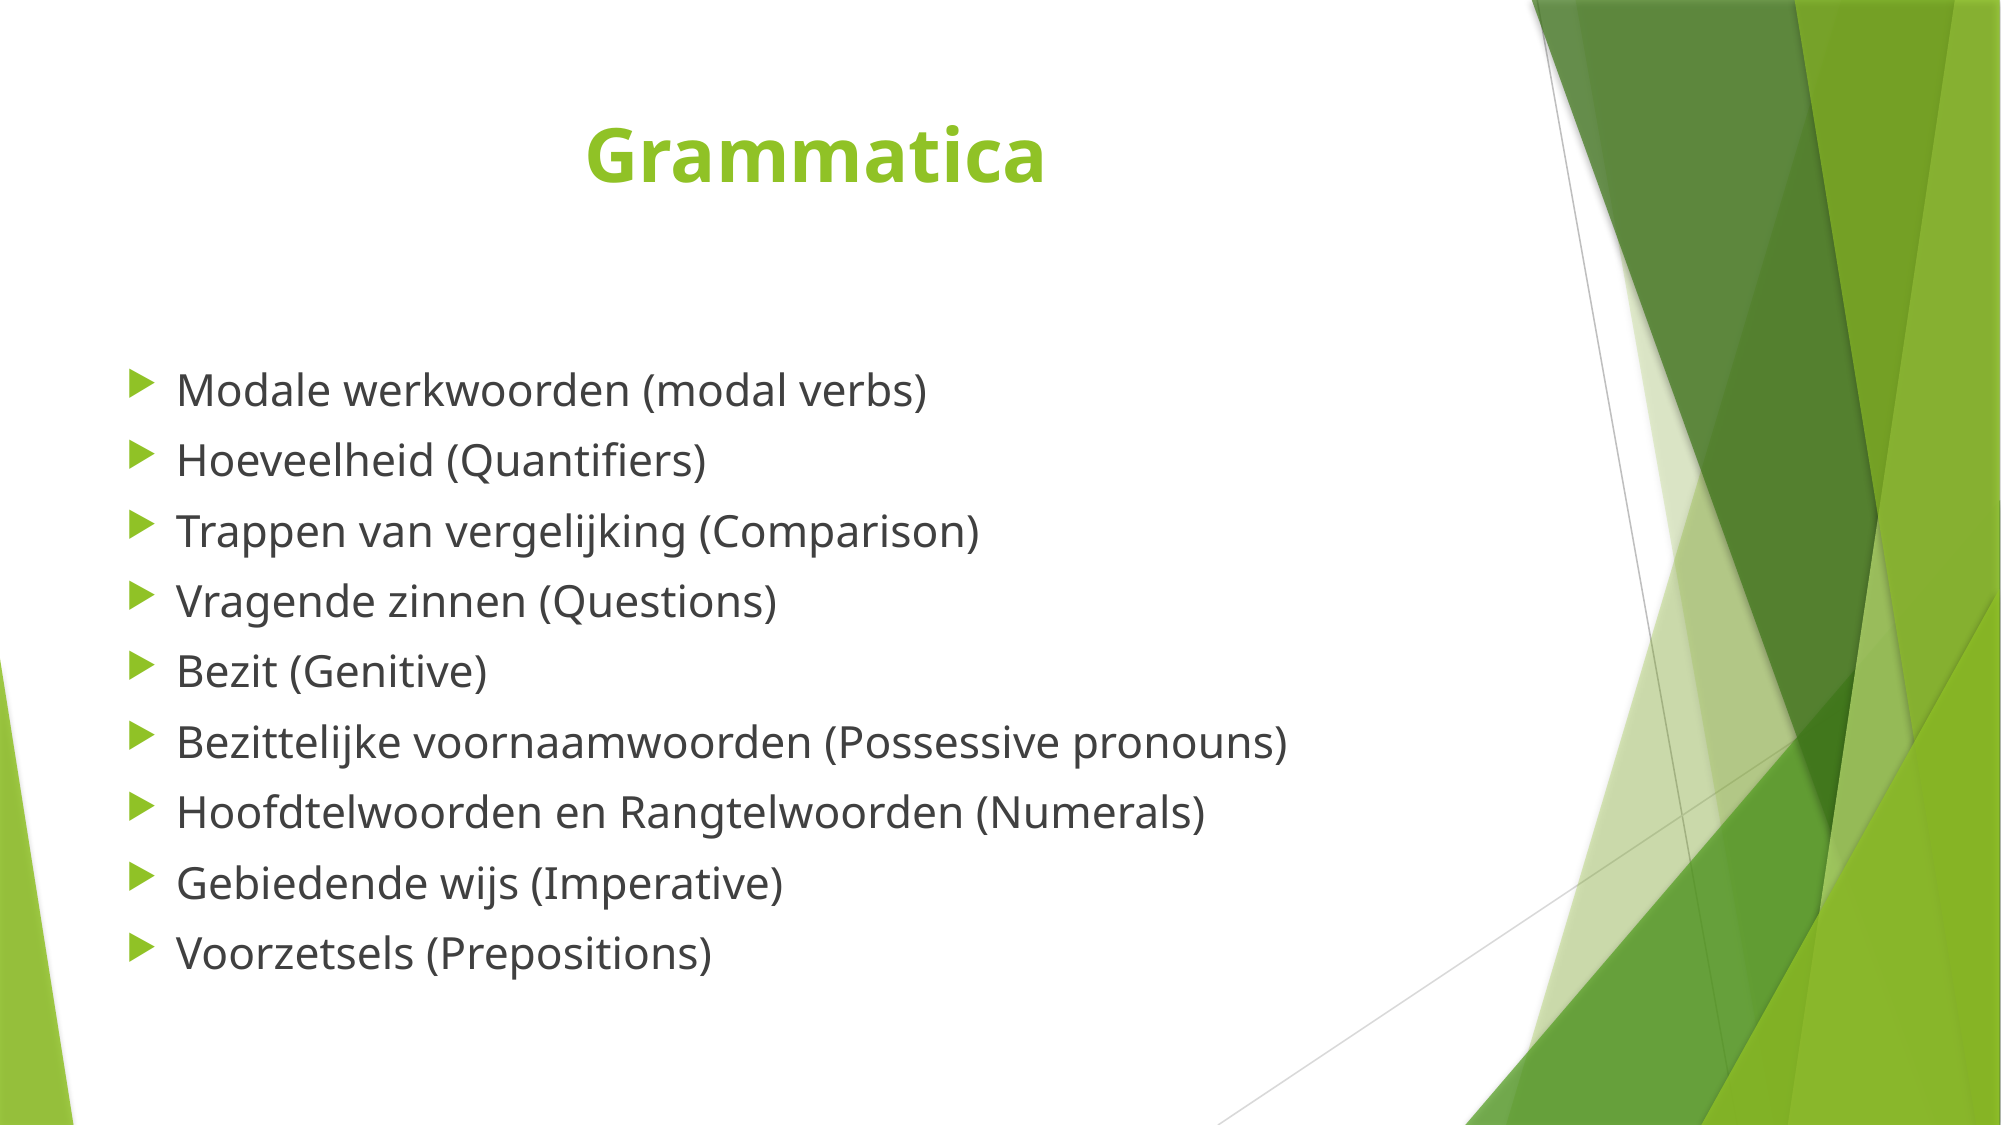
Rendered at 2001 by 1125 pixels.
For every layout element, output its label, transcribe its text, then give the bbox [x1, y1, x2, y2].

list Modale werkwoorden (modal verbs) Hoeveelheid (Quantifiers) Trappen van vergelijking (Comparison) Vragende zinnen (Questions) Bezit (Genitive) Bezittelijke voornaamwoorden (Possessive pronouns) Hoofdtelwoorden en Rangtelwoorden (Numerals) Gebiedende wijs (Imperative) Voorzetsels (Prepositions) [111, 354, 1522, 992]
title Grammatica [111, 99, 1522, 317]
